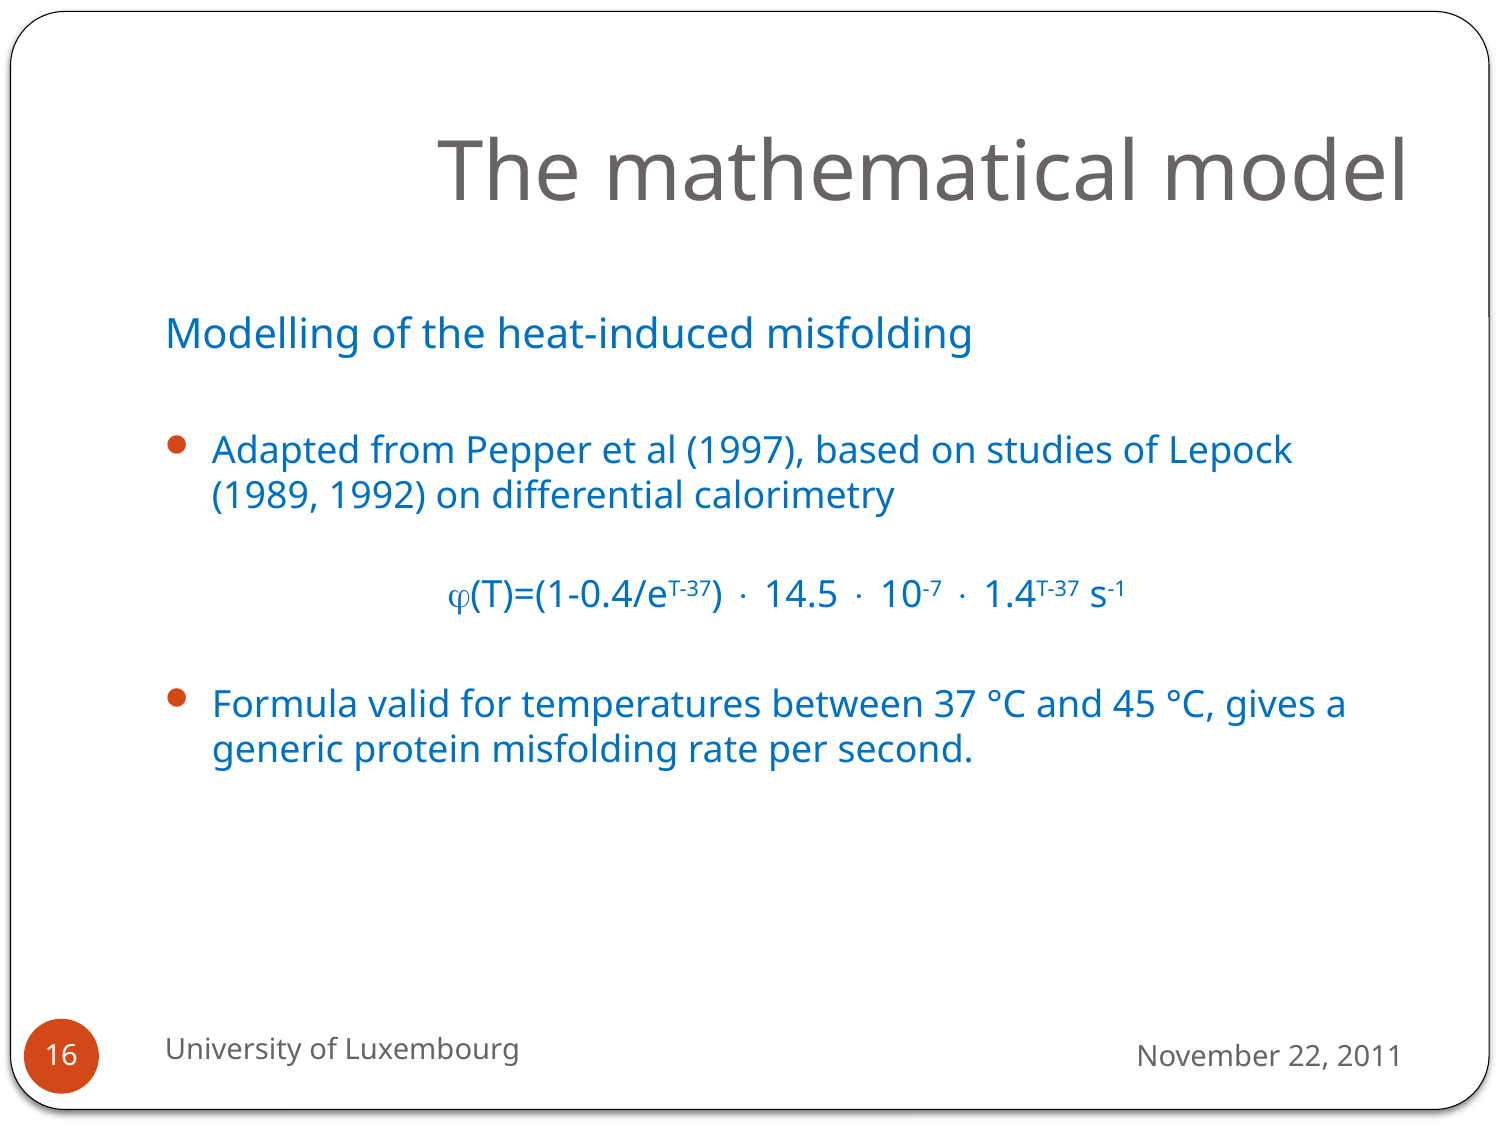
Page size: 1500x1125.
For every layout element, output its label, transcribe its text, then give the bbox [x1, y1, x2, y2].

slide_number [1012, 1015, 1419, 1094]
footer University of Luxembourg [150, 1012, 800, 1088]
slide_number 16 [23, 1018, 99, 1094]
title The mathematical model [150, 45, 1425, 233]
list Modelling of the heat-induced misfolding Adapted from Pepper et al (1997), based on studies of Lepock (1989, 1992) on differential calorimetry (T)=(1-0.4/eT-37)  14.5  10-7  1.4T-37 s-1 Formula valid for temperatures between 37 °C and 45 °C, gives a generic protein misfolding rate per second. [150, 237, 1425, 988]
